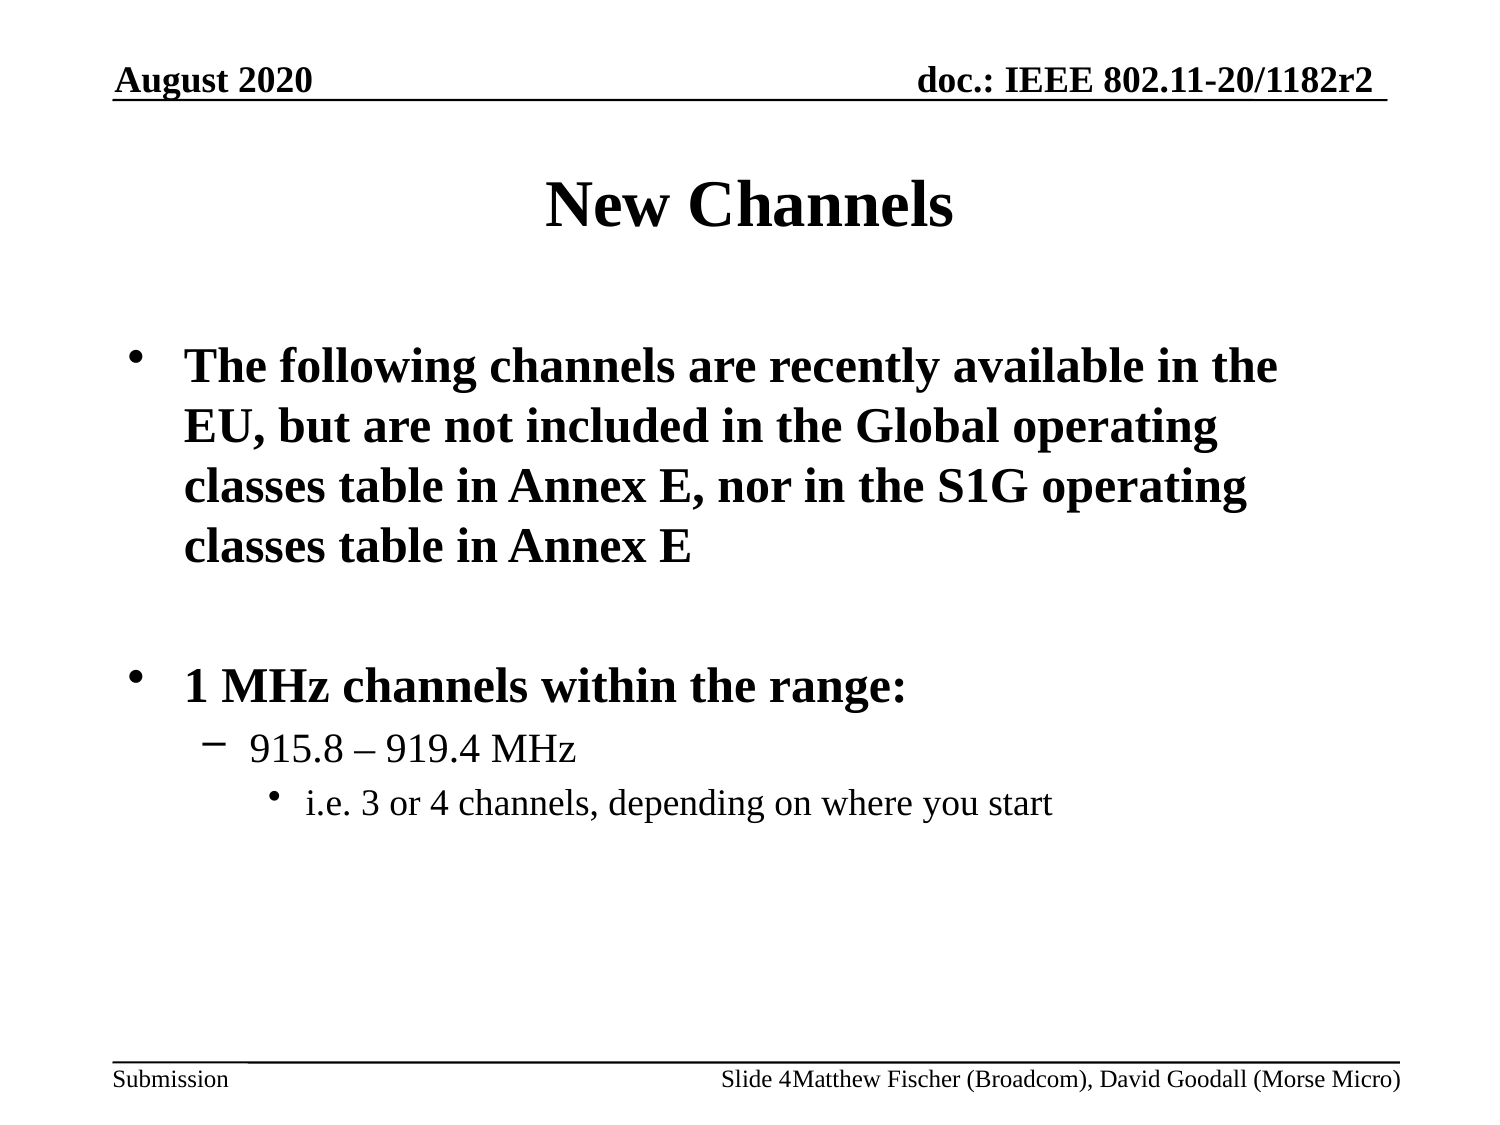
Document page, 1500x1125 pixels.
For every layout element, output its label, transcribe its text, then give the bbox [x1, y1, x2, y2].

list The following channels are recently available in the EU, but are not included in the Global operating classes table in Annex E, nor in the S1G operating classes table in Annex E 1 MHz channels within the range: 915.8 – 919.4 MHz i.e. 3 or 4 channels, depending on where you start [112, 324, 1388, 1001]
slide_number Slide 4 [712, 1061, 800, 1093]
title New Channels [112, 112, 1388, 288]
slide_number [114, 54, 316, 101]
footer Matthew Fischer (Broadcom), David Goodall (Morse Micro) [800, 1061, 1402, 1093]
